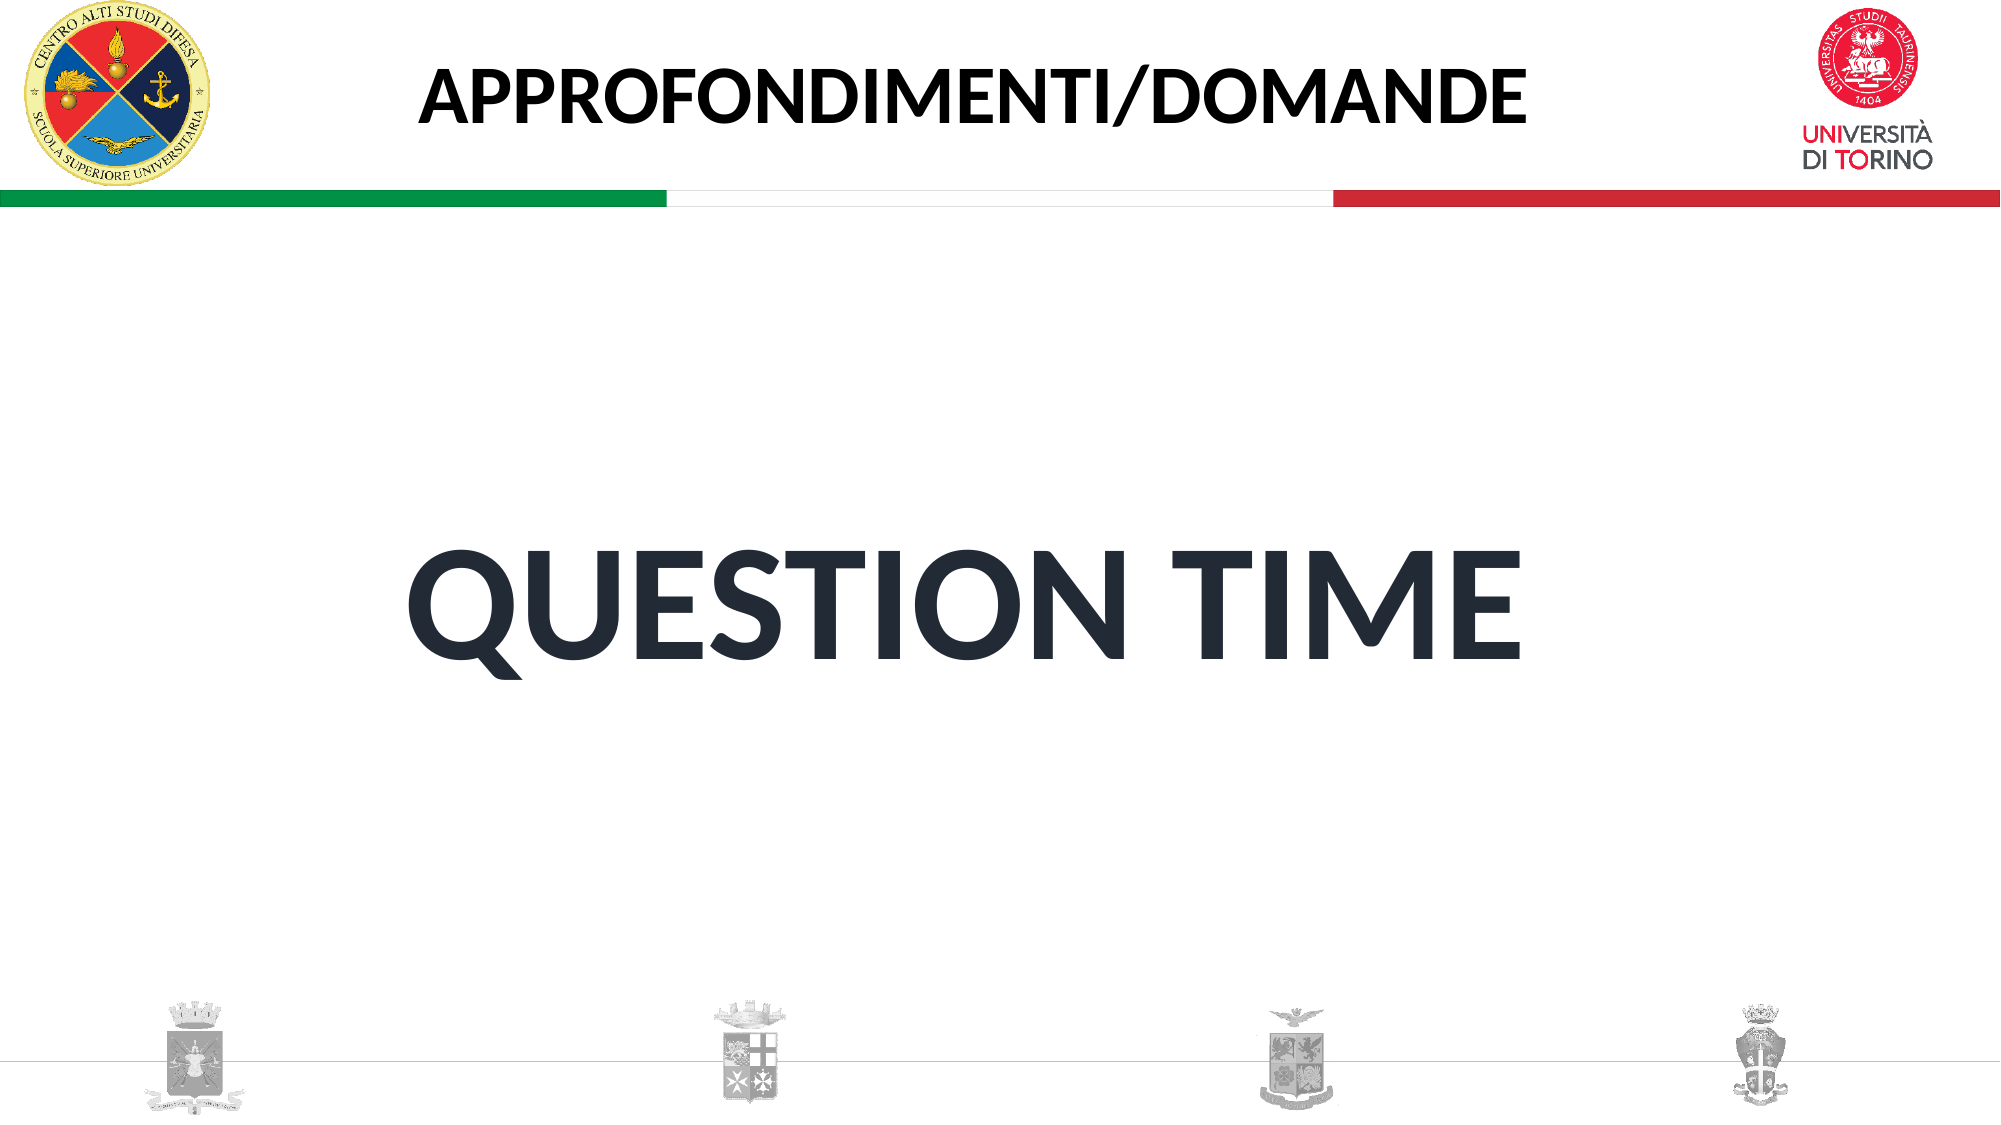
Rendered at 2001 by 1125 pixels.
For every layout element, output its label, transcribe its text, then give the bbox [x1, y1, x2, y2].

text_box QUESTION TIME [390, 385, 1779, 680]
text_box APPROFONDIMENTI/DOMANDE [403, 33, 1545, 148]
picture [24, 0, 210, 186]
picture [0, 0, 2000, 219]
